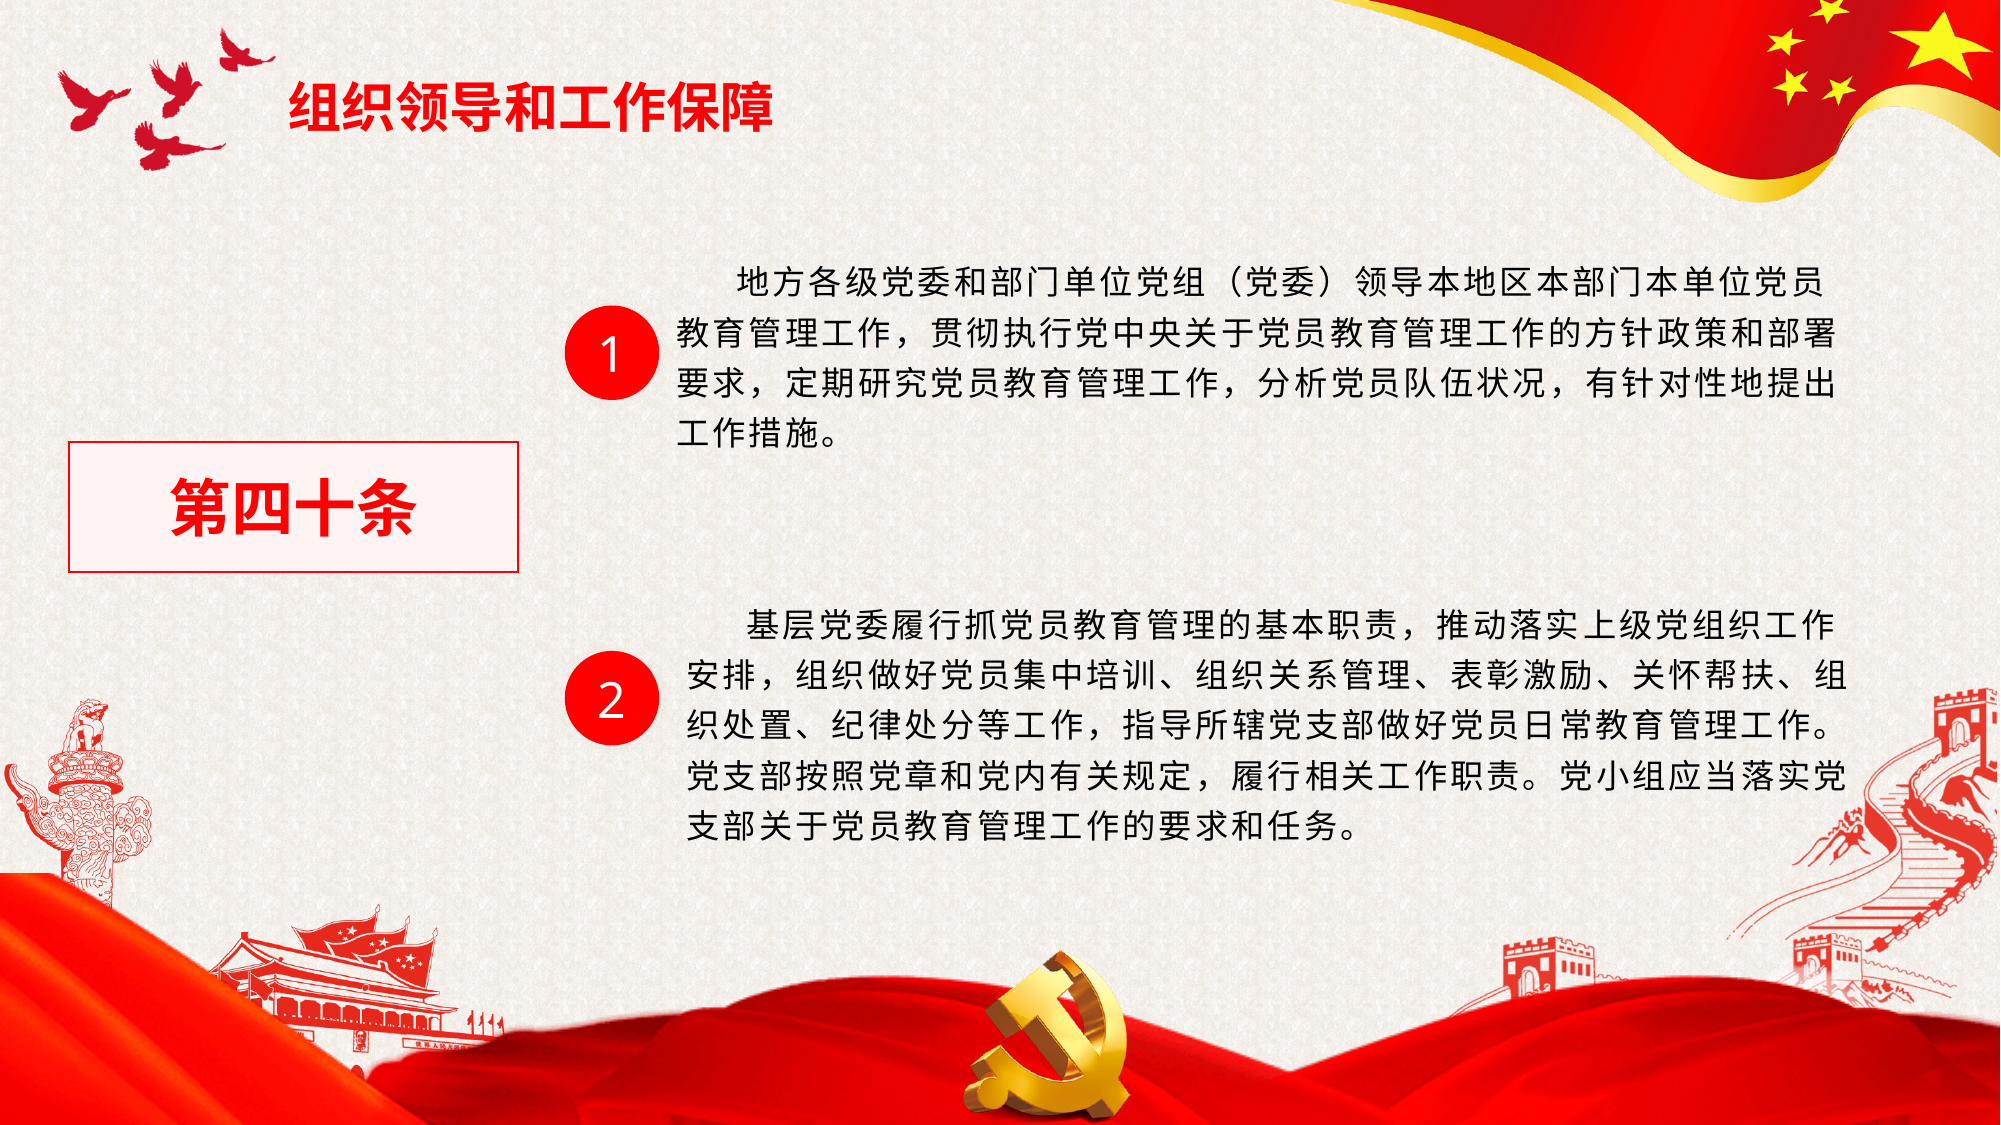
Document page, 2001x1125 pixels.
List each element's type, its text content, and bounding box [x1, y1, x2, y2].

picture [0, 0, 2000, 1125]
text_box 第四十条 [68, 441, 519, 573]
text_box 地方各级党委和部门单位党组（党委）领导本地区本部门本单位党员教育管理工作，贯彻执行党中央关于党员教育管理工作的方针政策和部署要求，定期研究党员教育管理工作，分析党员队伍状况，有针对性地提出工作措施。 [659, 243, 1874, 539]
text_box 基层党委履行抓党员教育管理的基本职责，推动落实上级党组织工作安排，组织做好党员集中培训、组织关系管理、表彰激励、关怀帮扶、组织处置、纪律处分等工作，指导所辖党支部做好党员日常教育管理工作。党支部按照党章和党内有关规定，履行相关工作职责。党小组应当落实党支部关于党员教育管理工作的要求和任务。 [669, 586, 1871, 811]
text_box 2 [563, 649, 661, 747]
text_box 1 [563, 304, 661, 402]
text_box 组织领导和工作保障 [266, 63, 907, 149]
